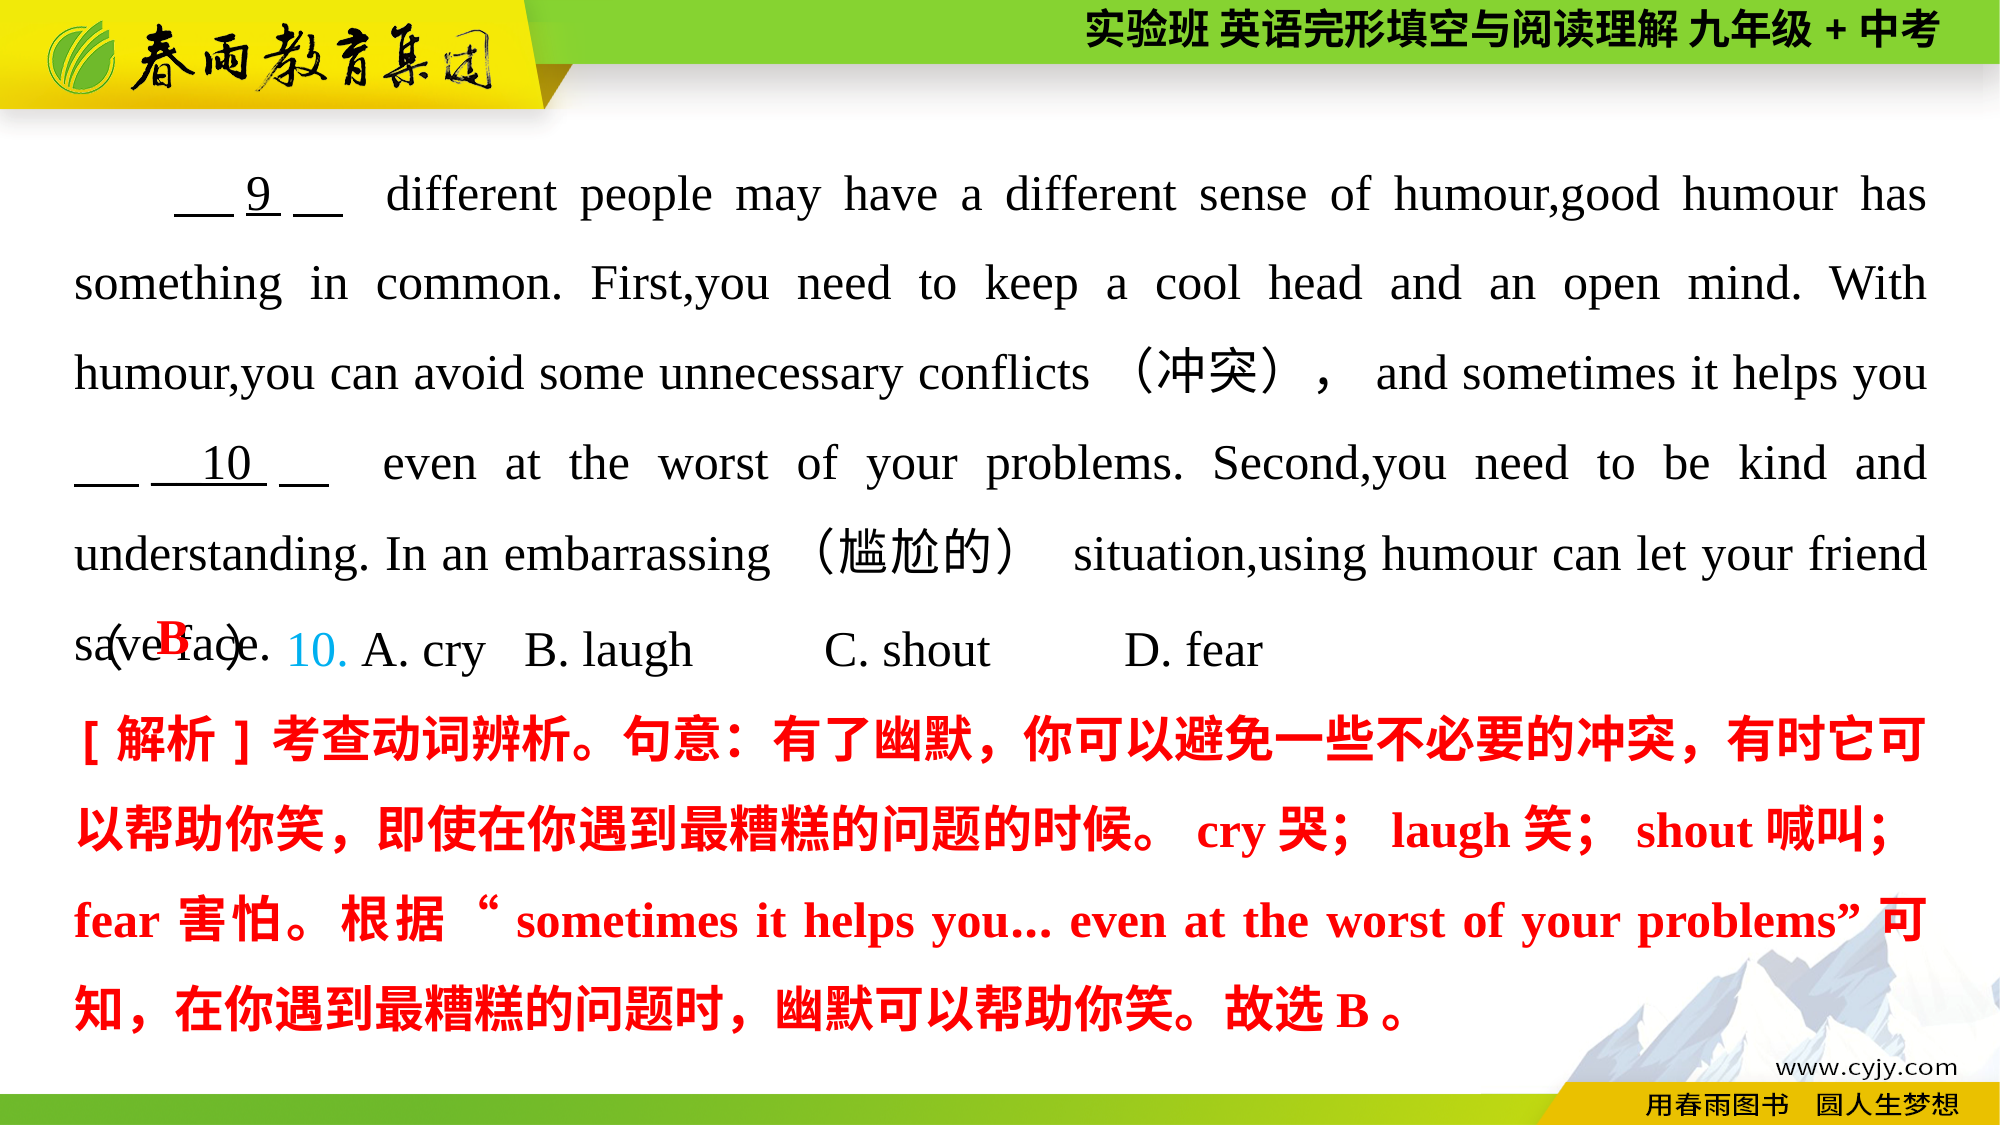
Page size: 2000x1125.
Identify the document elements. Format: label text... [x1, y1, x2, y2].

list 9 different people may have a different sense of humour,good humour has something in common. First,you need to keep a cool head and an open mind. With humour,you can avoid some unnecessary conflicts（冲突），and sometimes it helps you __10 even at the worst of your problems. Second,you need to be kind and understanding. In an embarrassing（尴尬的） situation,using humour can let your friend save face. [59, 122, 1944, 578]
text_box （ ）10. A. cry B. laugh C. shout D. fear [59, 578, 1944, 684]
text_box [解析]考查动词辨析。句意：有了幽默，你可以避免一些不必要的冲突，有时它可以帮助你笑，即使在你遇到最糟糕的问题的时候。cry哭；laugh笑；shout喊叫；fear害怕。根据“sometimes it helps you... even at the worst of your problems”可知，在你遇到最糟糕的问题时，幽默可以帮助你笑。故选B。 [59, 684, 1944, 1045]
text_box B [141, 597, 205, 673]
picture [0, 0, 2000, 1125]
